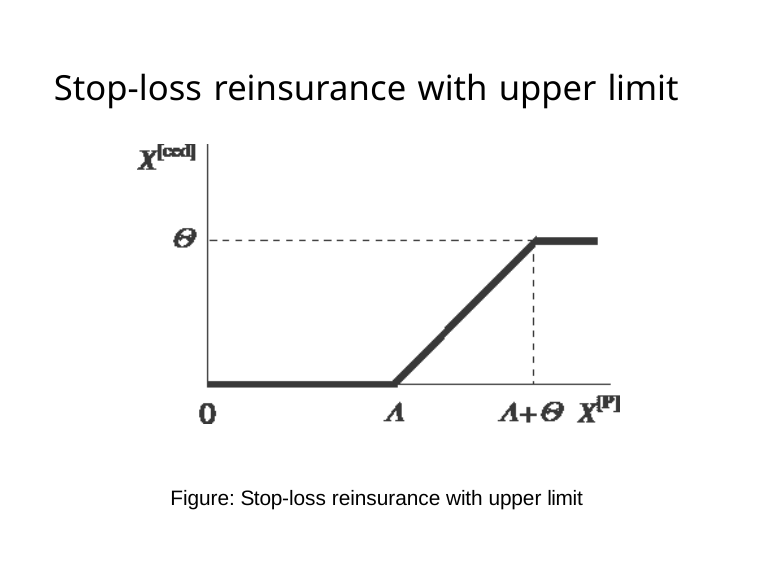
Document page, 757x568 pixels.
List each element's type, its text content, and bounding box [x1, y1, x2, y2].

title Stop-loss reinsurance with upper limit [51, 36, 705, 134]
text_box Figure: Stop-loss reinsurance with upper limit [168, 482, 588, 510]
picture [137, 144, 620, 424]
